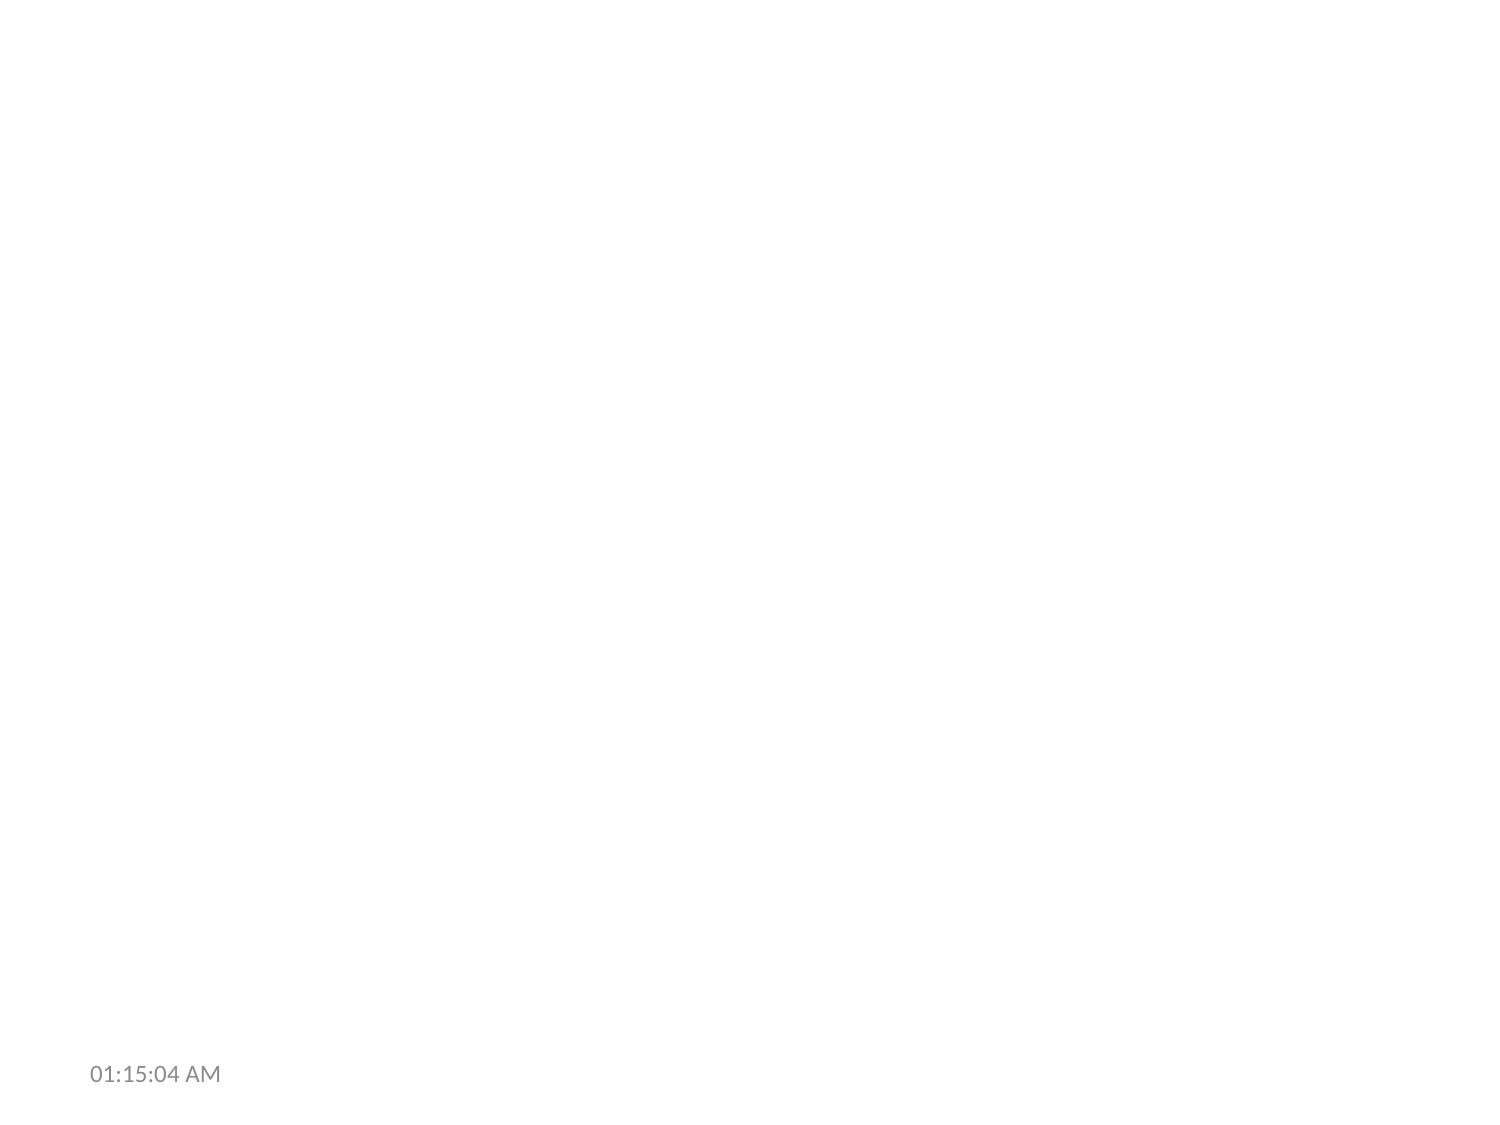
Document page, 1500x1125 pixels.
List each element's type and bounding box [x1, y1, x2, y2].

slide_number [75, 1042, 425, 1103]
